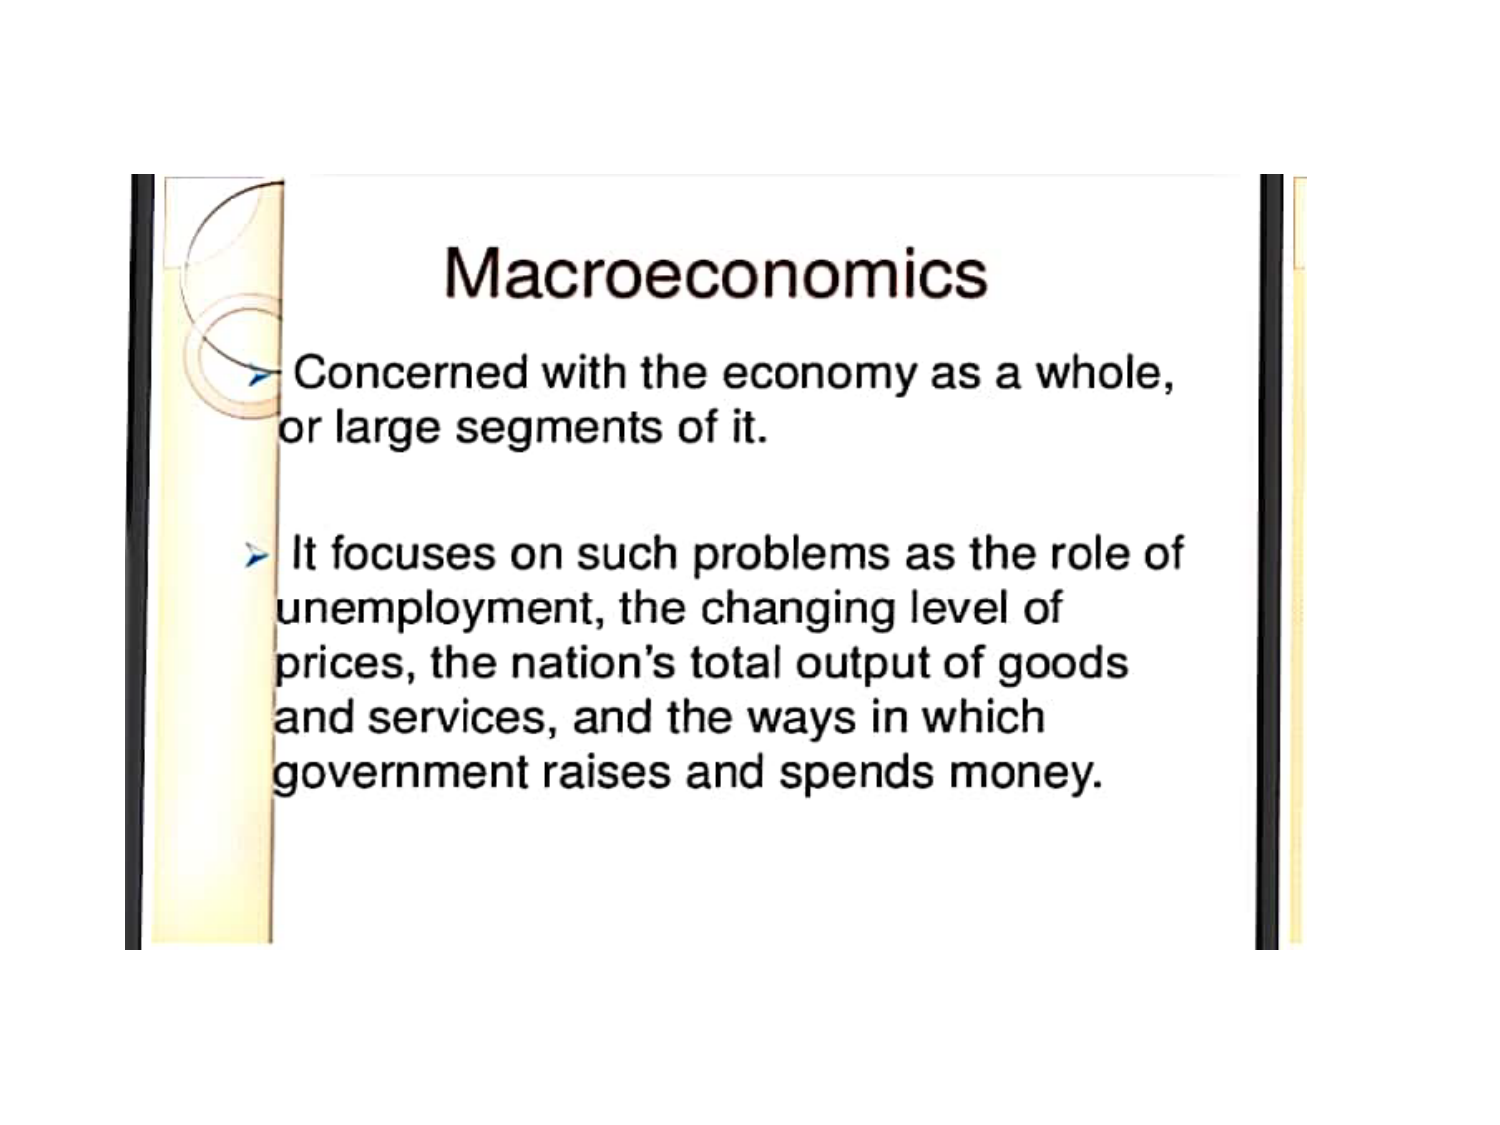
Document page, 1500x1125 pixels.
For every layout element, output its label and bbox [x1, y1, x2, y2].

picture [124, 174, 1307, 951]
